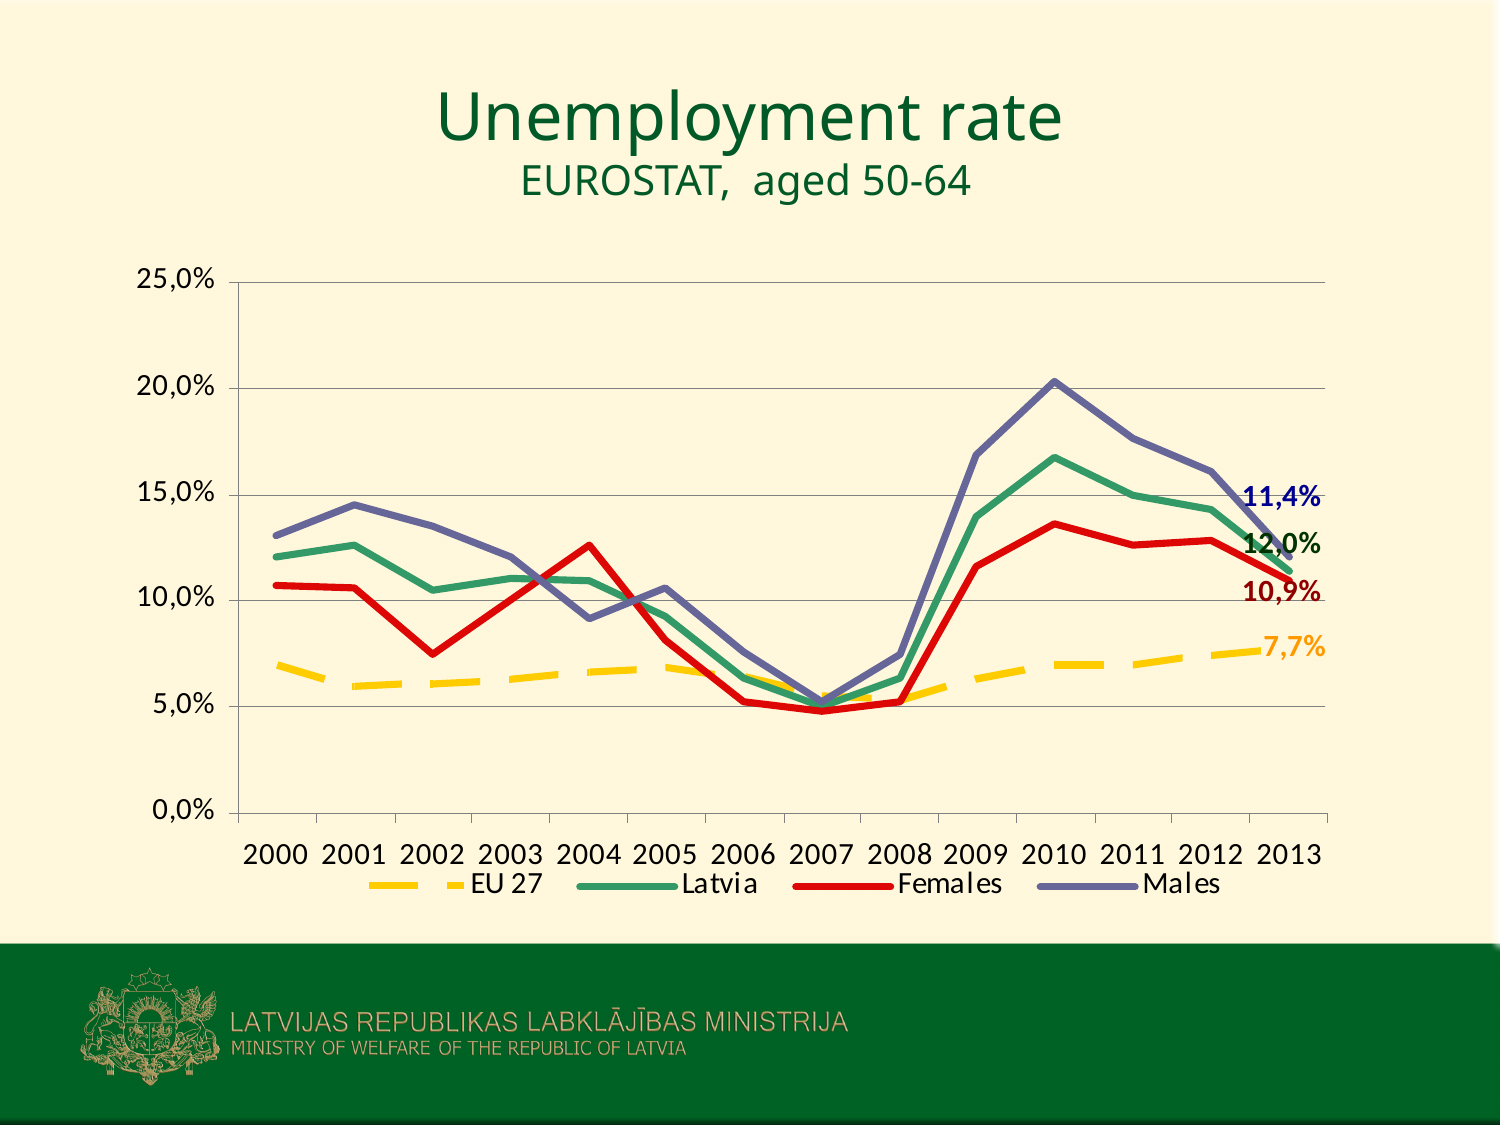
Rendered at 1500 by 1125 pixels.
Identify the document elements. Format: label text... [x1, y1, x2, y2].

title Unemployment rate EUROSTAT, aged 50-64 [74, 44, 1426, 233]
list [88, 219, 1342, 930]
picture [0, 0, 1500, 1125]
